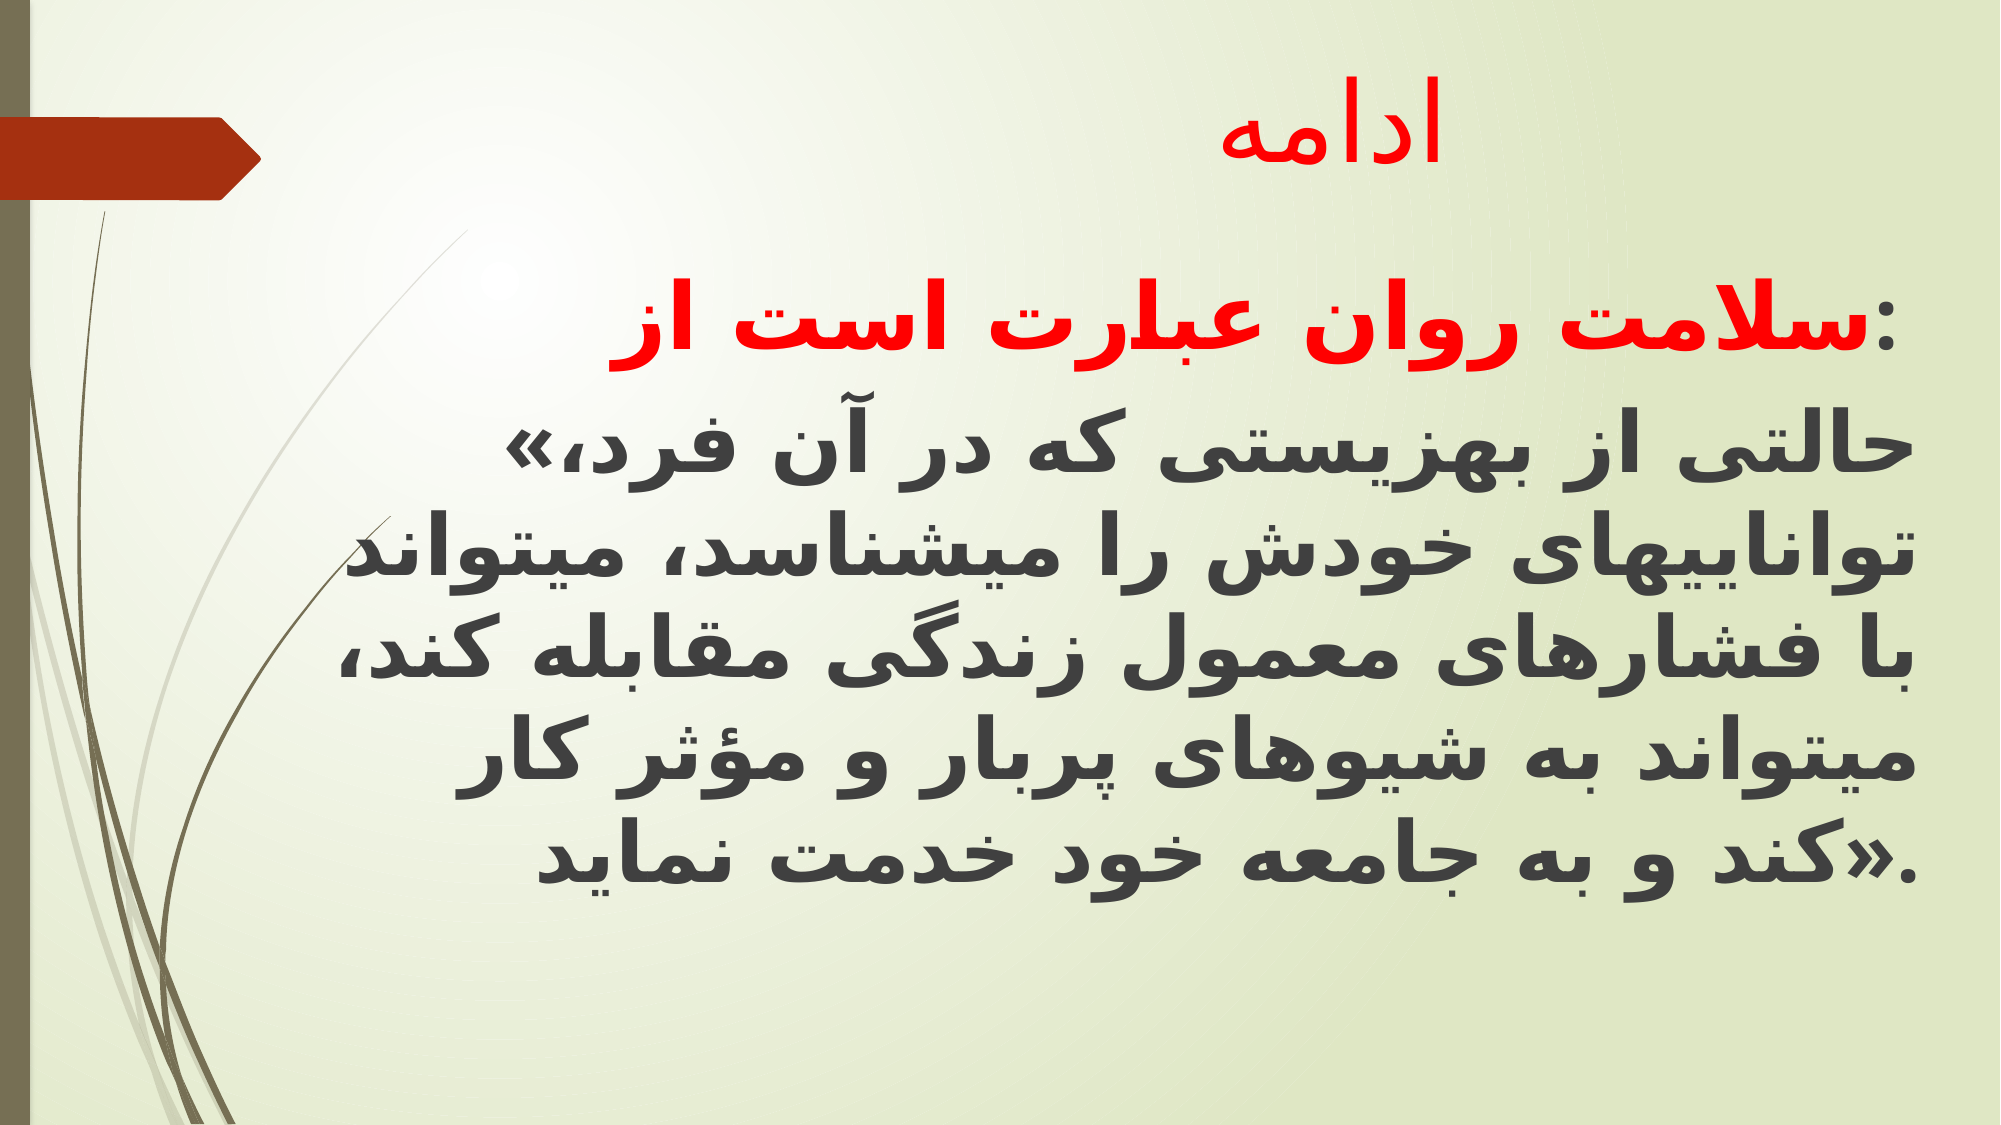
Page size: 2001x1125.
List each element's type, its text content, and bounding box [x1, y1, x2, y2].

list سلامت روان عبارت است از: «حالتی از بهزیستی که در آن فرد، توانایی­های خودش را می­شناسد، می­تواند با فشارهای معمول زندگی مقابله کند، می­تواند به شیوه­ای پربار و مؤثر کار کند و به جامعه خود خدمت نماید». [271, 248, 1937, 917]
title ادامه [1200, 42, 1652, 231]
